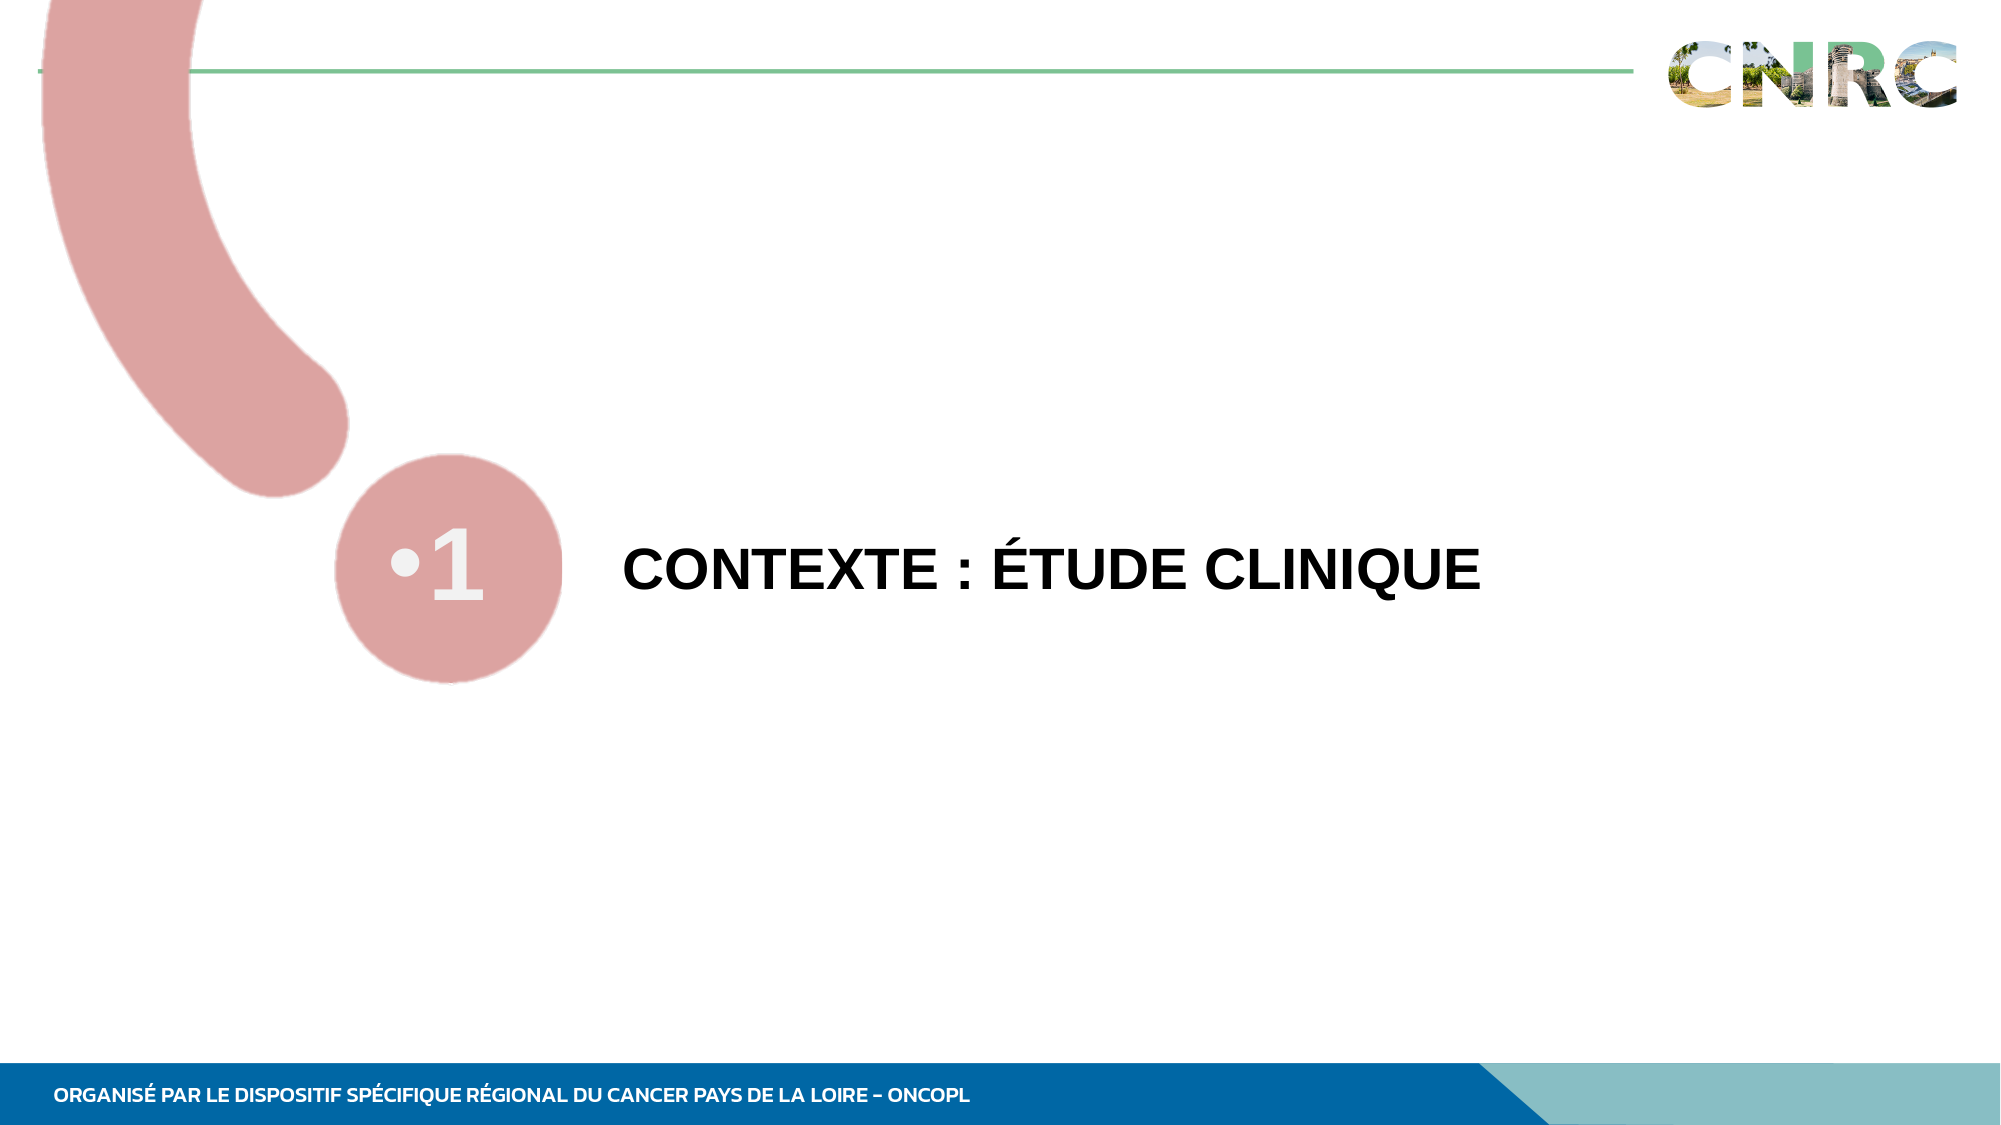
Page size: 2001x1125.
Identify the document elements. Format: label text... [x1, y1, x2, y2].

list Contexte : étude clinique [578, 531, 1527, 632]
picture [0, 0, 2001, 1125]
list 1 [371, 503, 512, 632]
